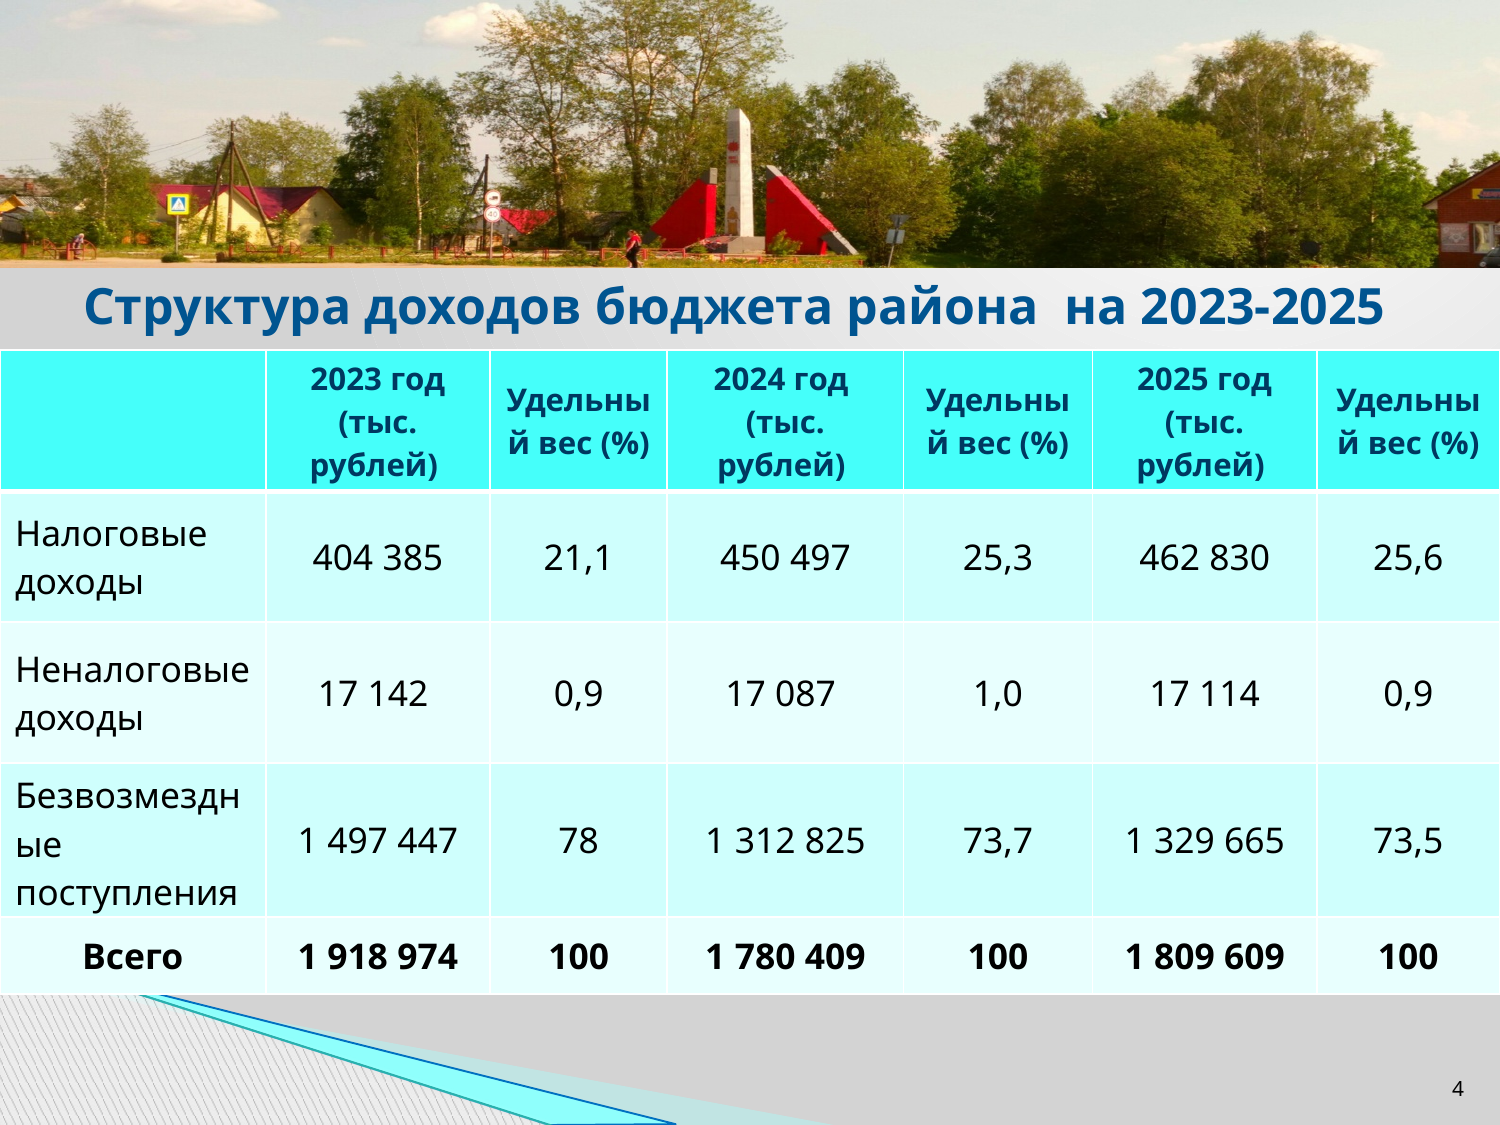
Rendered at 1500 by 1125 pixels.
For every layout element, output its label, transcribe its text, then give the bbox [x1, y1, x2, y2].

table_header 2024 год (тыс. рублей) [668, 351, 903, 489]
table_cell 100 [904, 918, 1092, 993]
table_cell 1 329 665 [1093, 764, 1316, 916]
table_cell 462 830 [1093, 494, 1316, 621]
table_cell 1,0 [904, 623, 1092, 762]
table_header Удельный вес (%) [904, 351, 1092, 489]
table_cell 1 497 447 [267, 764, 489, 916]
table_cell 17 142 [267, 623, 489, 762]
table_cell Неналоговые доходы [1, 623, 265, 762]
table_cell 1 918 974 [267, 918, 489, 993]
table_cell 404 385 [267, 494, 489, 621]
table_cell Всего [1, 918, 265, 993]
text_box Структура доходов бюджета района на 2023-2025 годы [0, 276, 1469, 349]
table_cell 78 [491, 764, 666, 916]
table_cell 17 087 [668, 623, 903, 762]
table_cell 0,9 [1318, 623, 1499, 762]
table_cell 450 497 [668, 494, 903, 621]
table_cell 1 780 409 [668, 918, 903, 993]
table_cell 17 114 [1093, 623, 1316, 762]
table_header 2023 год (тыс. рублей) [267, 351, 489, 489]
table_cell 73,5 [1318, 764, 1499, 916]
table_cell 0,9 [491, 623, 666, 762]
slide_number 4 [1418, 1051, 1479, 1112]
table_cell 1 809 609 [1093, 918, 1316, 993]
table_cell 100 [1318, 918, 1499, 993]
table_cell 73,7 [904, 764, 1092, 916]
table_cell Налоговые доходы [1, 494, 265, 621]
table_header Удельный вес (%) [1318, 351, 1499, 489]
picture [0, 0, 1500, 268]
table_cell 21,1 [491, 494, 666, 621]
table_header 2025 год (тыс. рублей) [1093, 351, 1316, 489]
table_header Удельный вес (%) [491, 351, 666, 489]
table_cell 100 [491, 918, 666, 993]
table_cell Безвозмездные поступления [1, 764, 265, 916]
table_header [1, 351, 265, 489]
table_cell 25,3 [904, 494, 1092, 621]
table_cell 1 312 825 [668, 764, 903, 916]
table_cell 25,6 [1318, 494, 1499, 621]
